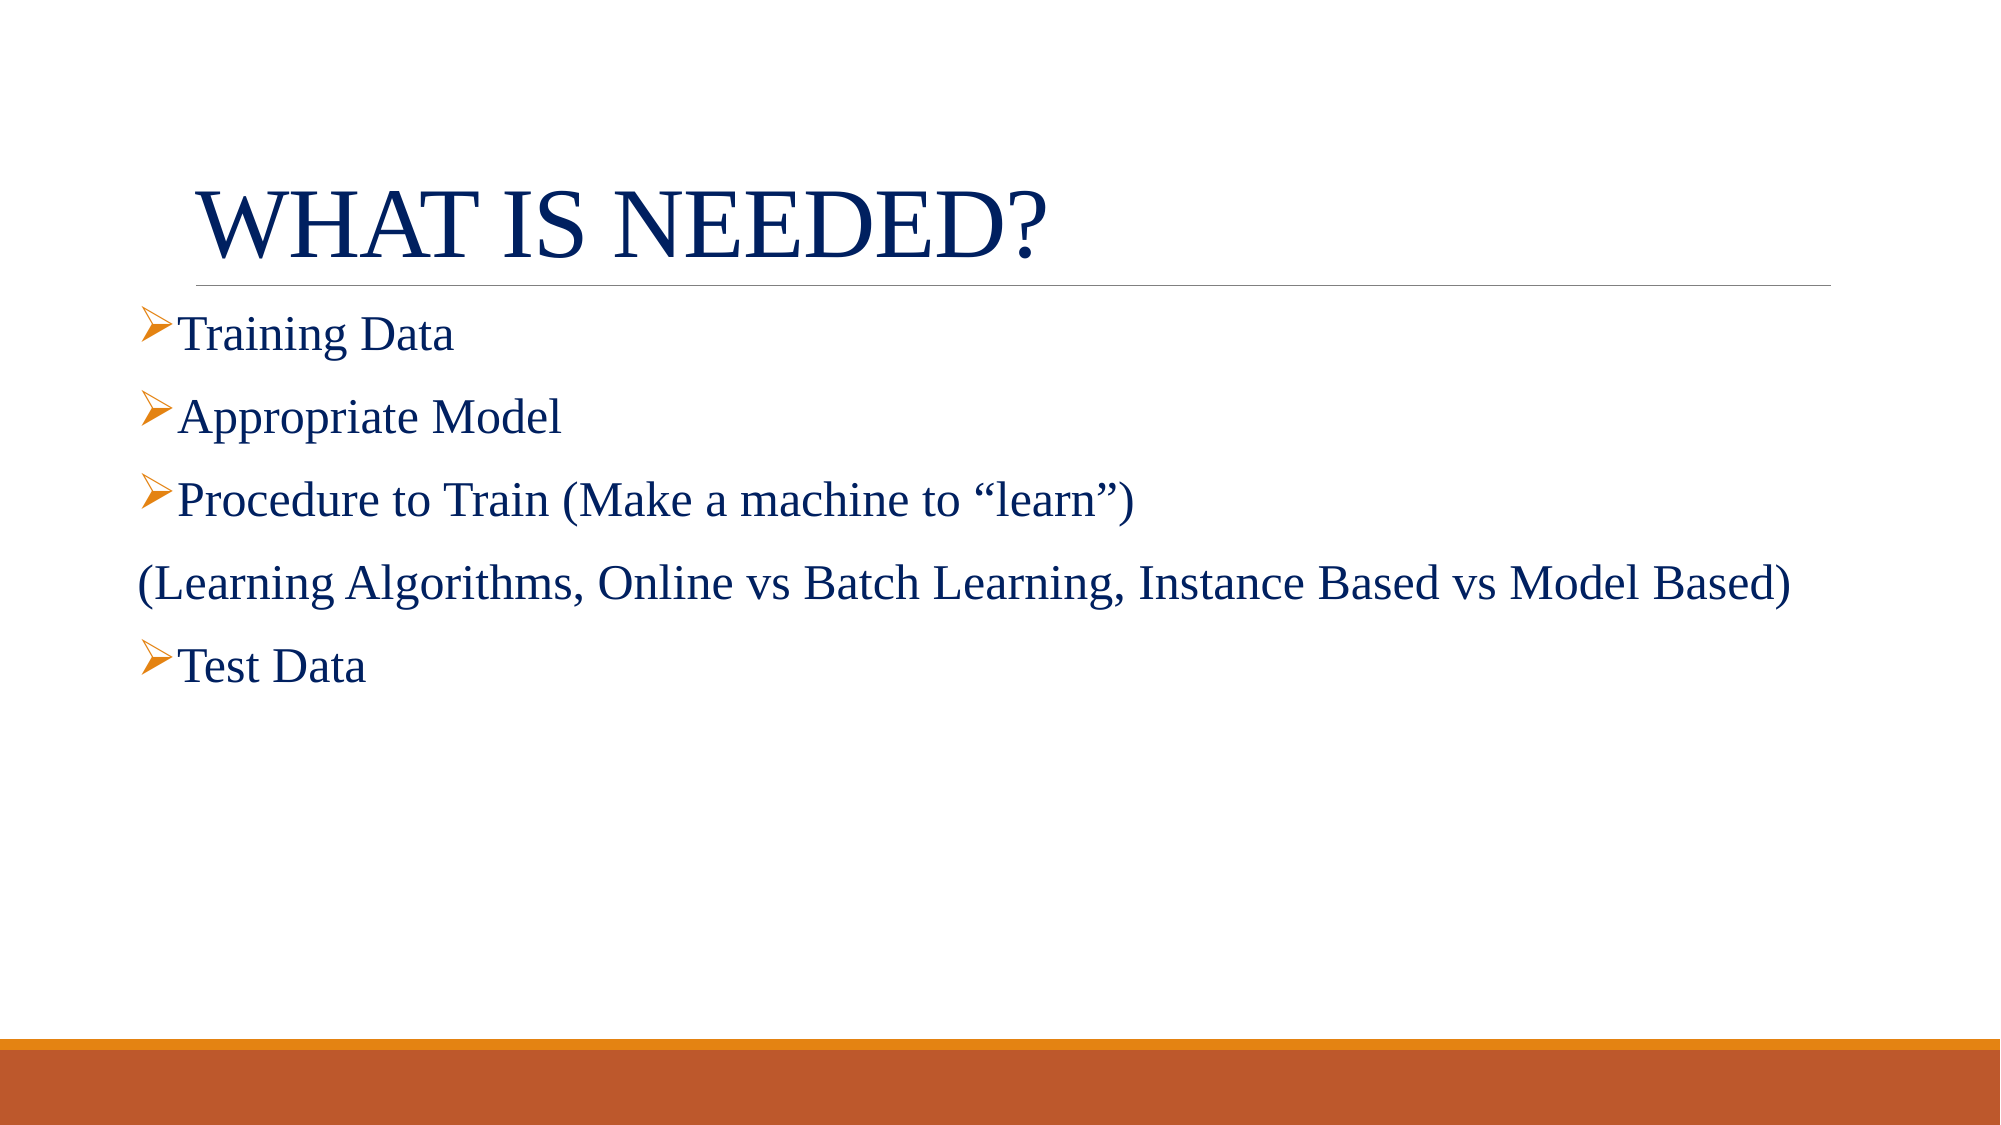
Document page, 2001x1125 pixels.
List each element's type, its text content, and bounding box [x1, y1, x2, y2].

text_box Training Data Appropriate Model Procedure to Train (Make a machine to “learn”) (Learning Algorithms, Online vs Batch Learning, Instance Based vs Model Based) Test Data [137, 299, 1863, 1046]
title WHAT IS NEEDED? [180, 47, 1830, 285]
